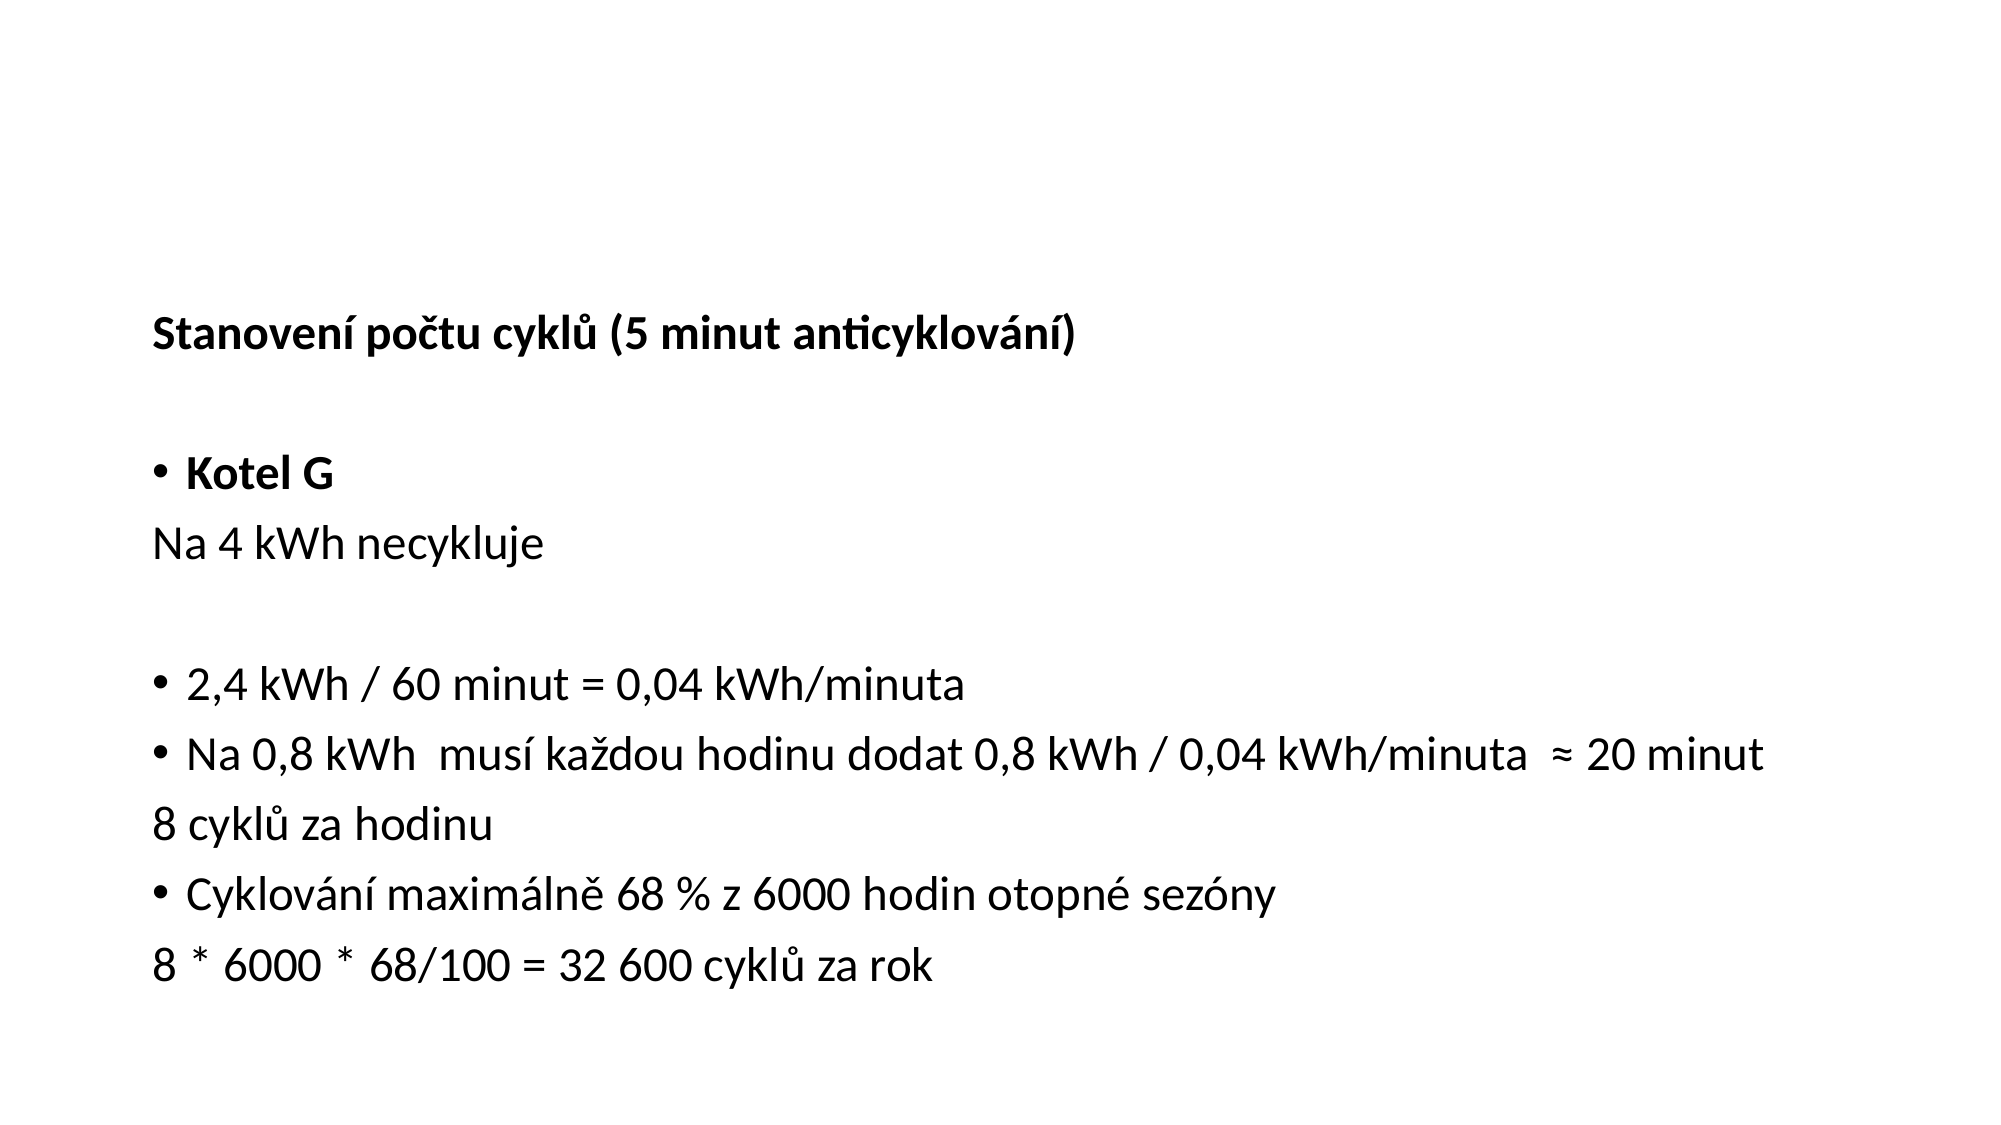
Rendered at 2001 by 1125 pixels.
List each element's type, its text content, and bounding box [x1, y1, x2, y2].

list Stanovení počtu cyklů (5 minut anticyklování) Kotel G Na 4 kWh necykluje 2,4 kWh / 60 minut = 0,04 kWh/minuta Na 0,8 kWh musí každou hodinu dodat 0,8 kWh / 0,04 kWh/minuta ≈ 20 minut 8 cyklů za hodinu Cyklování maximálně 68 % z 6000 hodin otopné sezóny 8 * 6000 * 68/100 = 32 600 cyklů za rok [137, 299, 1863, 1014]
